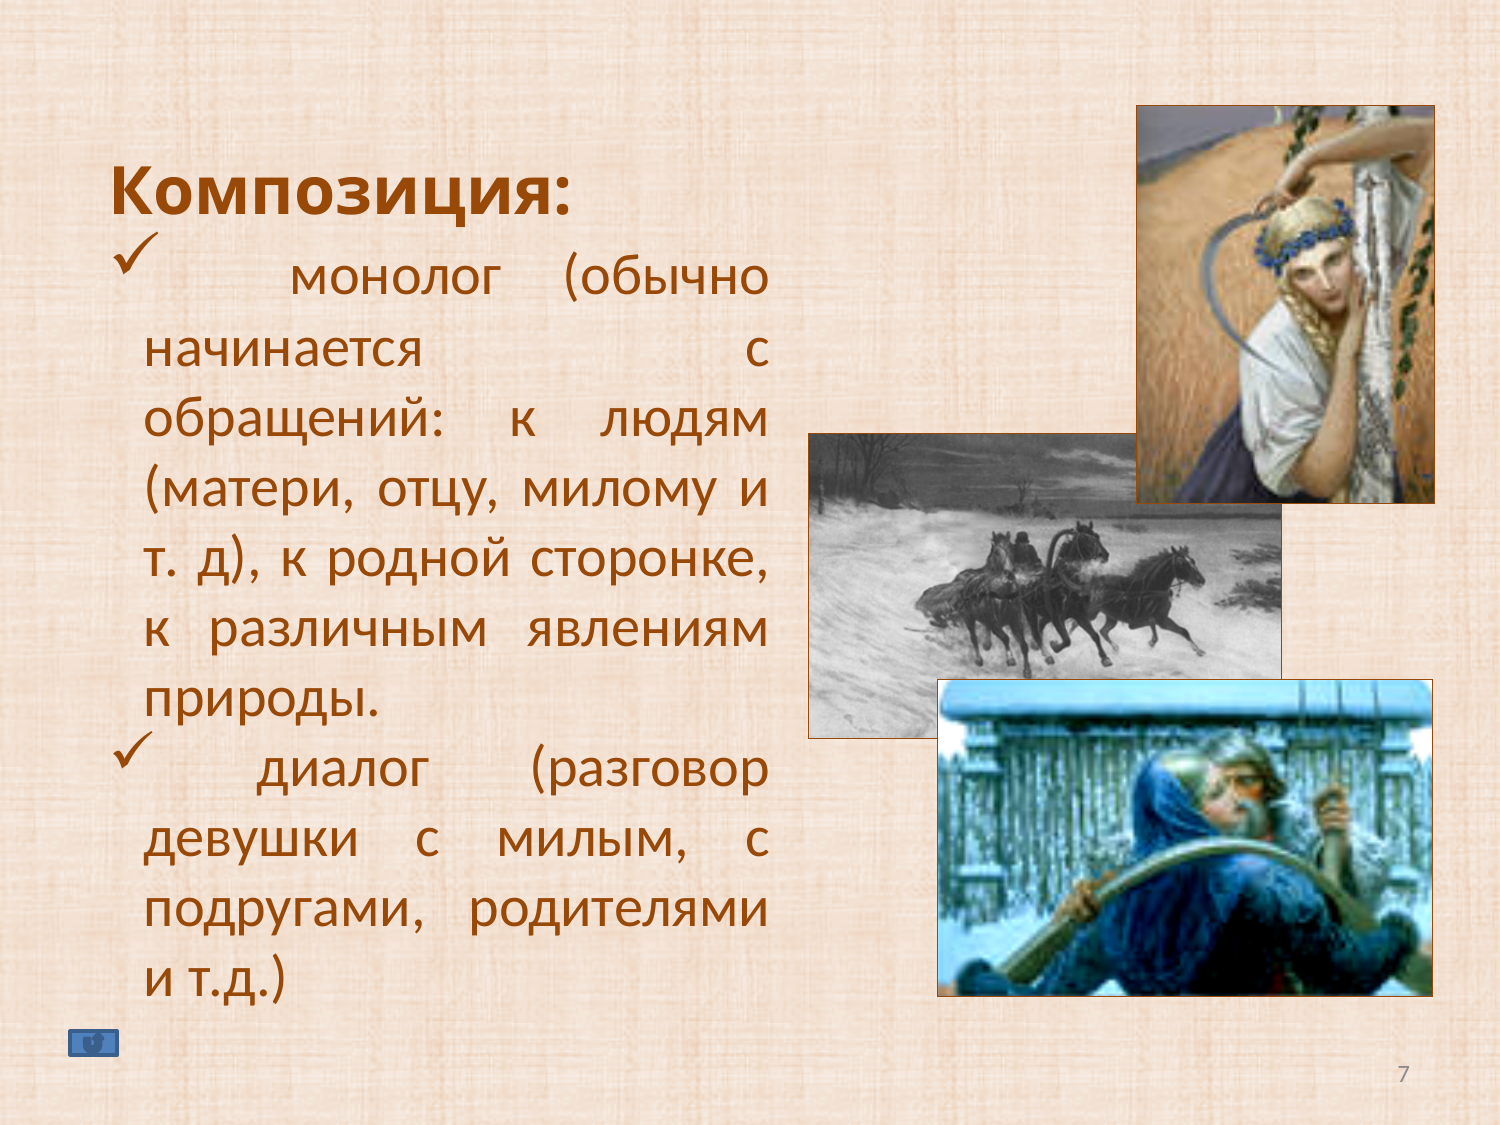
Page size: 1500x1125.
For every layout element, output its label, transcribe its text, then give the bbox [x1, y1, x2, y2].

slide_number 7 [1074, 1042, 1425, 1103]
picture [808, 105, 1435, 997]
text_box Композиция: монолог (обычно начинается с обращений: к людям (матери, отцу, милому и т. д), к родной сторонке, к различным явлениям природы. диалог (разговор девушки с милым, с подругами, родителями и т.д.) [93, 140, 786, 1086]
text_box [68, 1029, 119, 1057]
